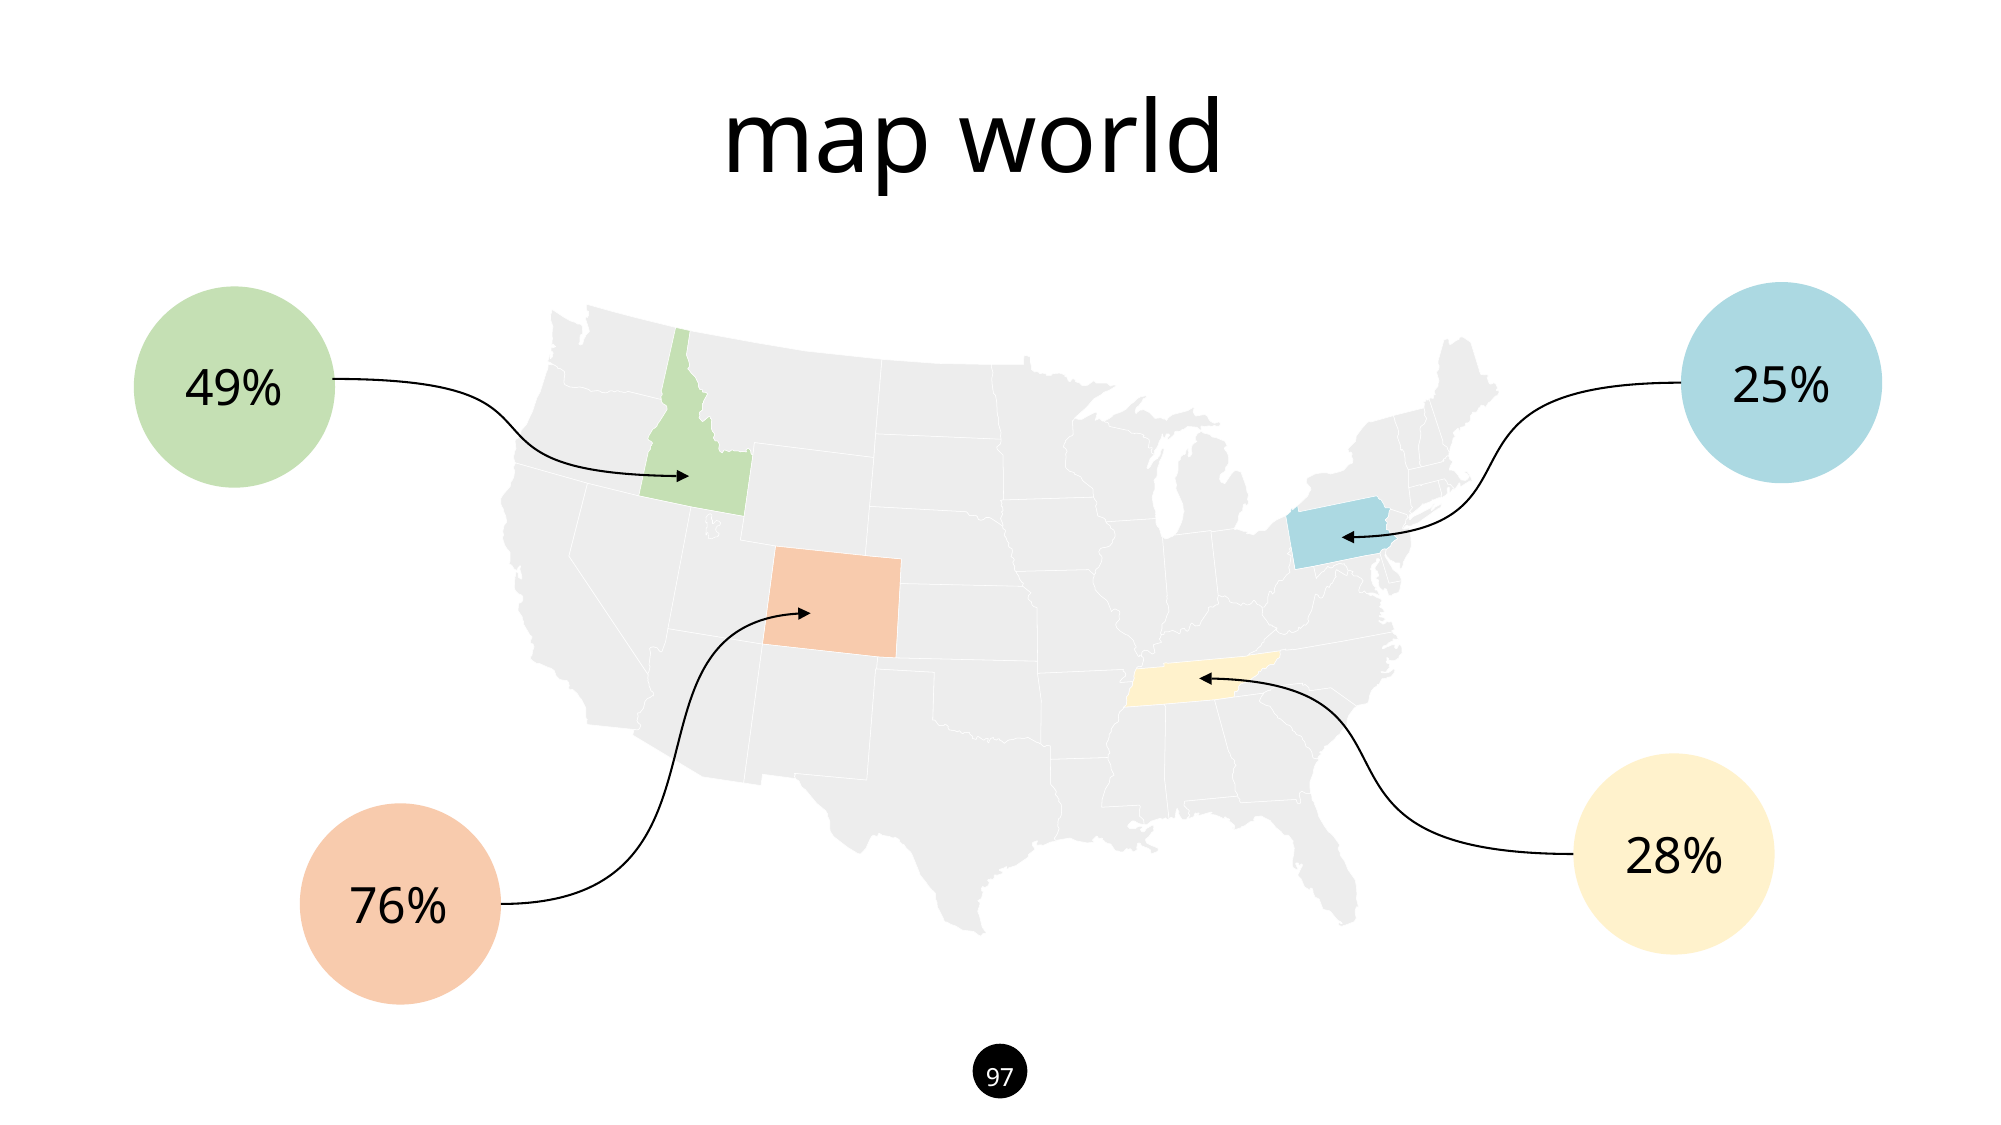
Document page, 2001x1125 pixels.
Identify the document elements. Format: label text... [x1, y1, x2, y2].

text_box [132, 285, 336, 489]
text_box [332, 378, 690, 477]
text_box [298, 802, 500, 1006]
text_box 25% [1703, 344, 1860, 420]
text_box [1341, 382, 1681, 538]
text_box 49% [156, 348, 313, 423]
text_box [500, 613, 811, 904]
text_box map world [659, 64, 1288, 200]
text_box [500, 304, 1499, 937]
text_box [1199, 678, 1574, 854]
text_box 76% [320, 866, 477, 941]
text_box [1572, 752, 1776, 956]
text_box [1679, 281, 1884, 485]
text_box 97 [962, 1039, 1038, 1099]
text_box 28% [1596, 816, 1753, 891]
